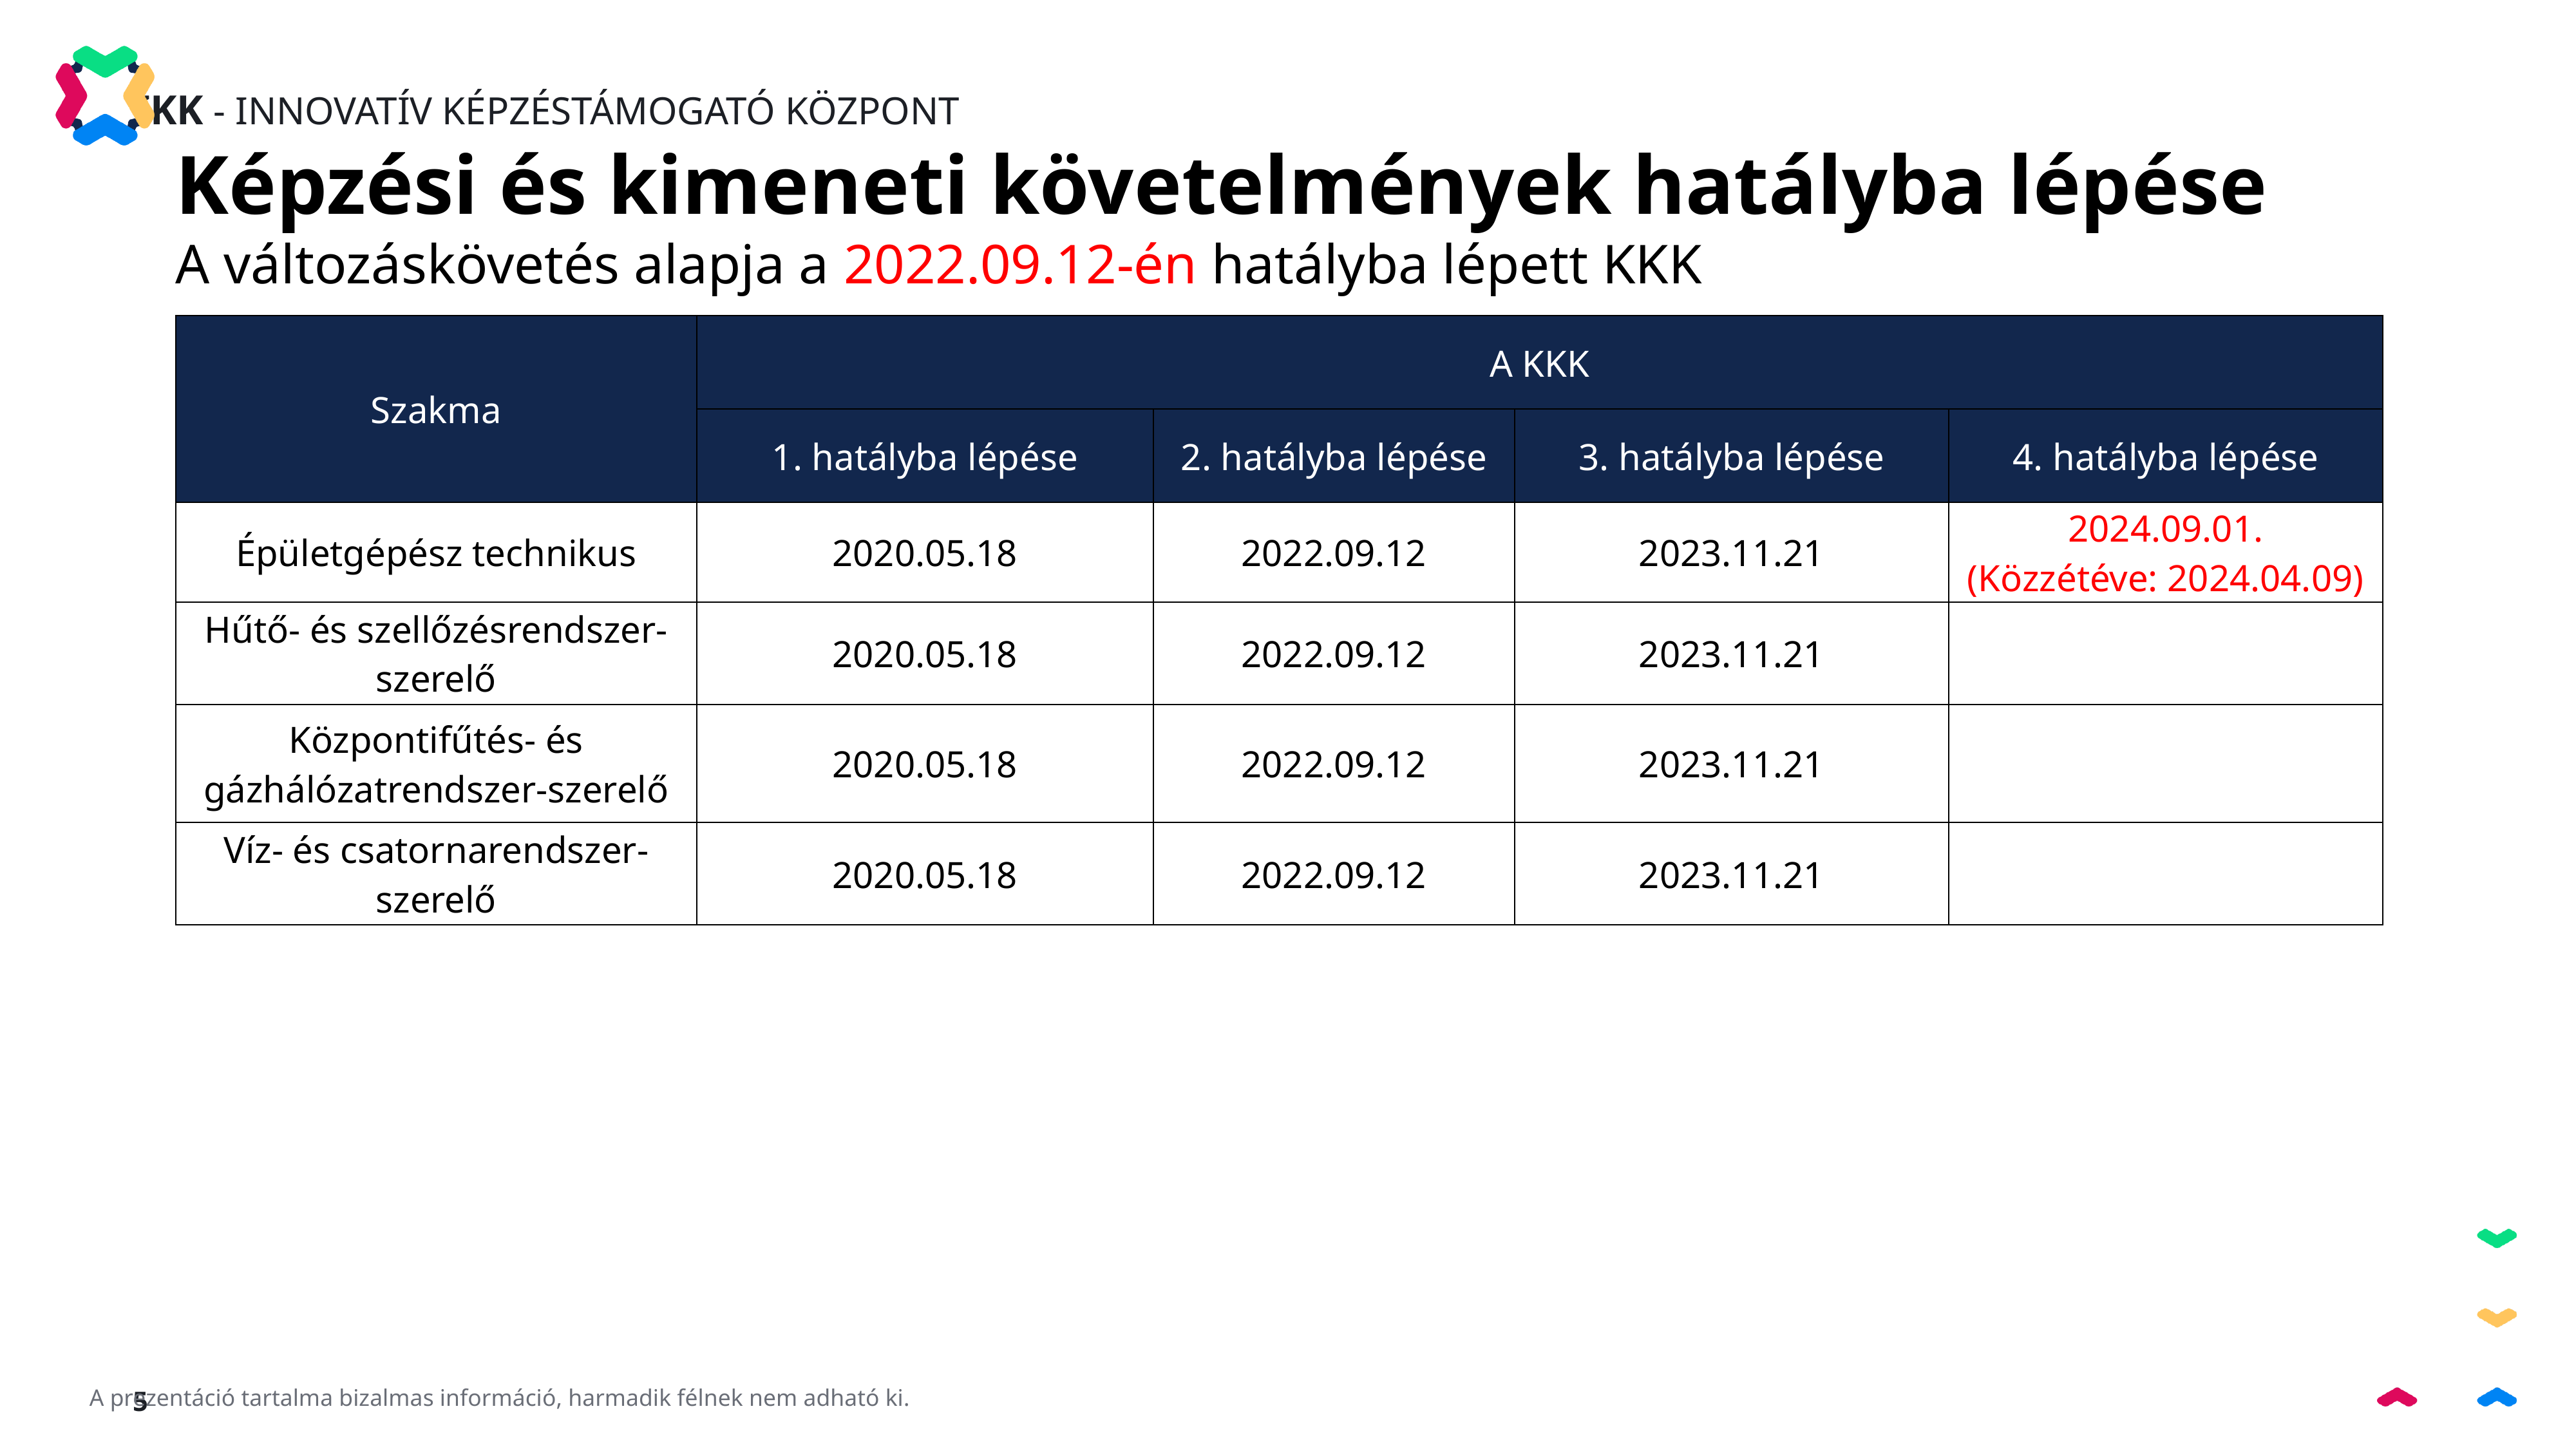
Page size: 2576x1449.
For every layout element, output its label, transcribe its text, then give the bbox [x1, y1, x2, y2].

table_header Szakma [176, 316, 696, 502]
picture [55, 46, 155, 146]
table_cell 2020.05.18 [697, 503, 1153, 601]
table_cell [1949, 823, 2382, 924]
table_cell [1949, 705, 2382, 822]
table_header A KKK [697, 316, 2382, 408]
table_cell 2. hatályba lépése [1154, 410, 1514, 502]
table_cell 2022.09.12 [1154, 603, 1514, 704]
table_cell Víz- és csatornarendszer-szerelő [176, 823, 696, 924]
table_cell 2022.09.12 [1154, 705, 1514, 822]
table_cell 2023.11.21 [1515, 503, 1948, 601]
picture [2377, 1229, 2517, 1406]
table_cell 2020.05.18 [697, 823, 1153, 924]
table_cell 2020.05.18 [697, 705, 1153, 822]
table_cell 2023.11.21 [1515, 823, 1948, 924]
table_cell 2020.05.18 [697, 603, 1153, 704]
table_cell 2023.11.21 [1515, 705, 1948, 822]
table_cell Hűtő- és szellőzésrendszer-szerelő [176, 603, 696, 704]
table_cell 2024.09.01. (Közzétéve: 2024.04.09) [1949, 503, 2382, 601]
table_cell 2022.09.12 [1154, 823, 1514, 924]
table_cell Központifűtés- és gázhálózatrendszer-szerelő [176, 705, 696, 822]
table_cell 1. hatályba lépése [697, 410, 1153, 502]
list Képzési és kimeneti követelmények hatályba lépése A változáskövetés alapja a 2022.09.12-én hatályba lépett KKK [175, 133, 2336, 316]
table_cell Épületgépész technikus [176, 503, 696, 601]
table_cell [1949, 603, 2382, 704]
table_cell 2022.09.12 [1154, 503, 1514, 601]
table_cell 3. hatályba lépése [1515, 410, 1948, 502]
table_cell 4. hatályba lépése [1949, 410, 2382, 502]
table_cell 2023.11.21 [1515, 603, 1948, 704]
